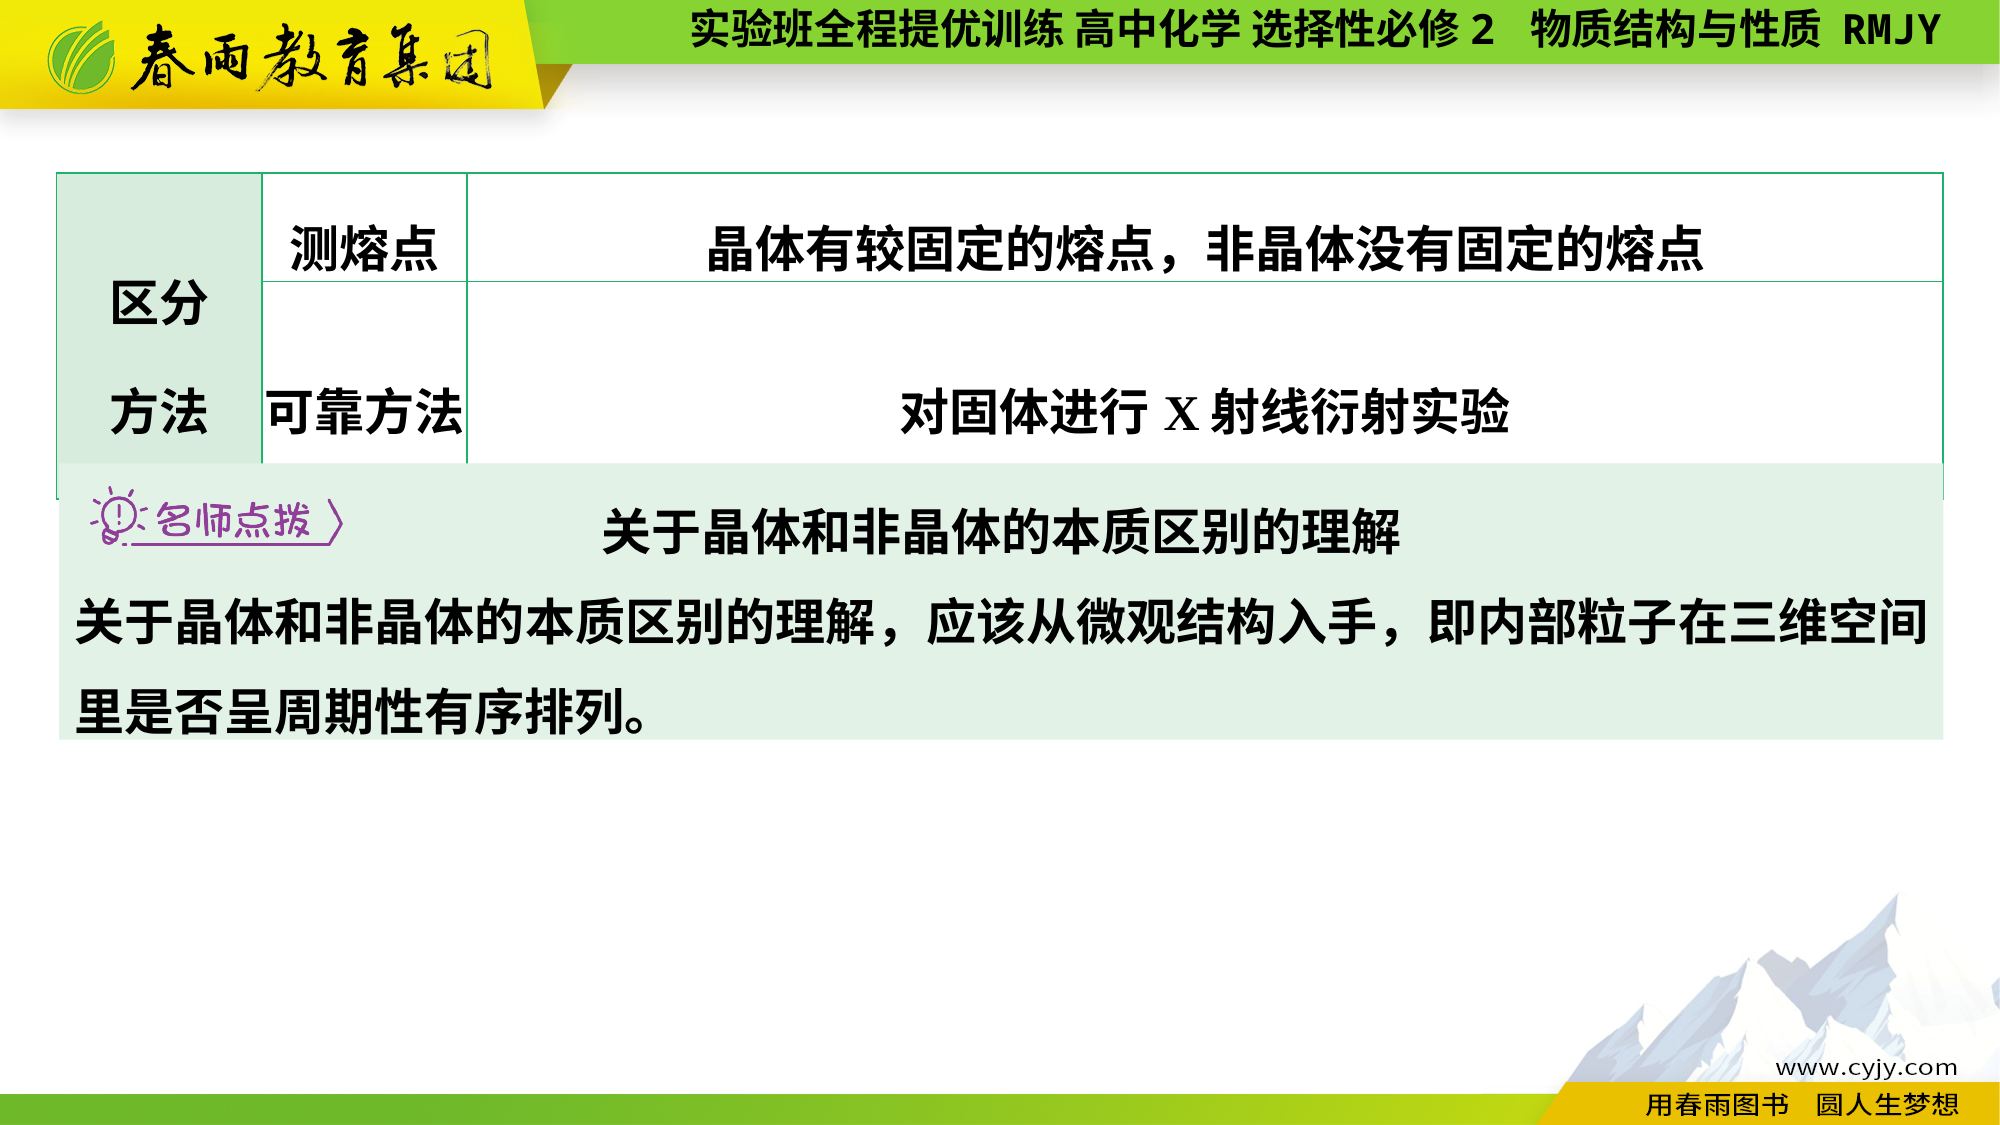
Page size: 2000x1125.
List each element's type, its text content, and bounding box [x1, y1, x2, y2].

list 关于晶体和非晶体的本质区别的理解 关于晶体和非晶体的本质区别的理解，应该从微观结构入手，即内部粒子在三维空间里是否呈周期性有序排列。 [59, 463, 1944, 740]
table_header 晶体有较固定的熔点，非晶体没有固定的熔点 [468, 174, 1942, 281]
table_header 测熔点 [263, 174, 466, 281]
picture [0, 0, 2000, 1125]
table_header 区分 方法 [57, 174, 261, 498]
table_cell 对固体进行X射线衍射实验 [468, 282, 1942, 463]
table_cell 可靠方法 [263, 282, 466, 463]
